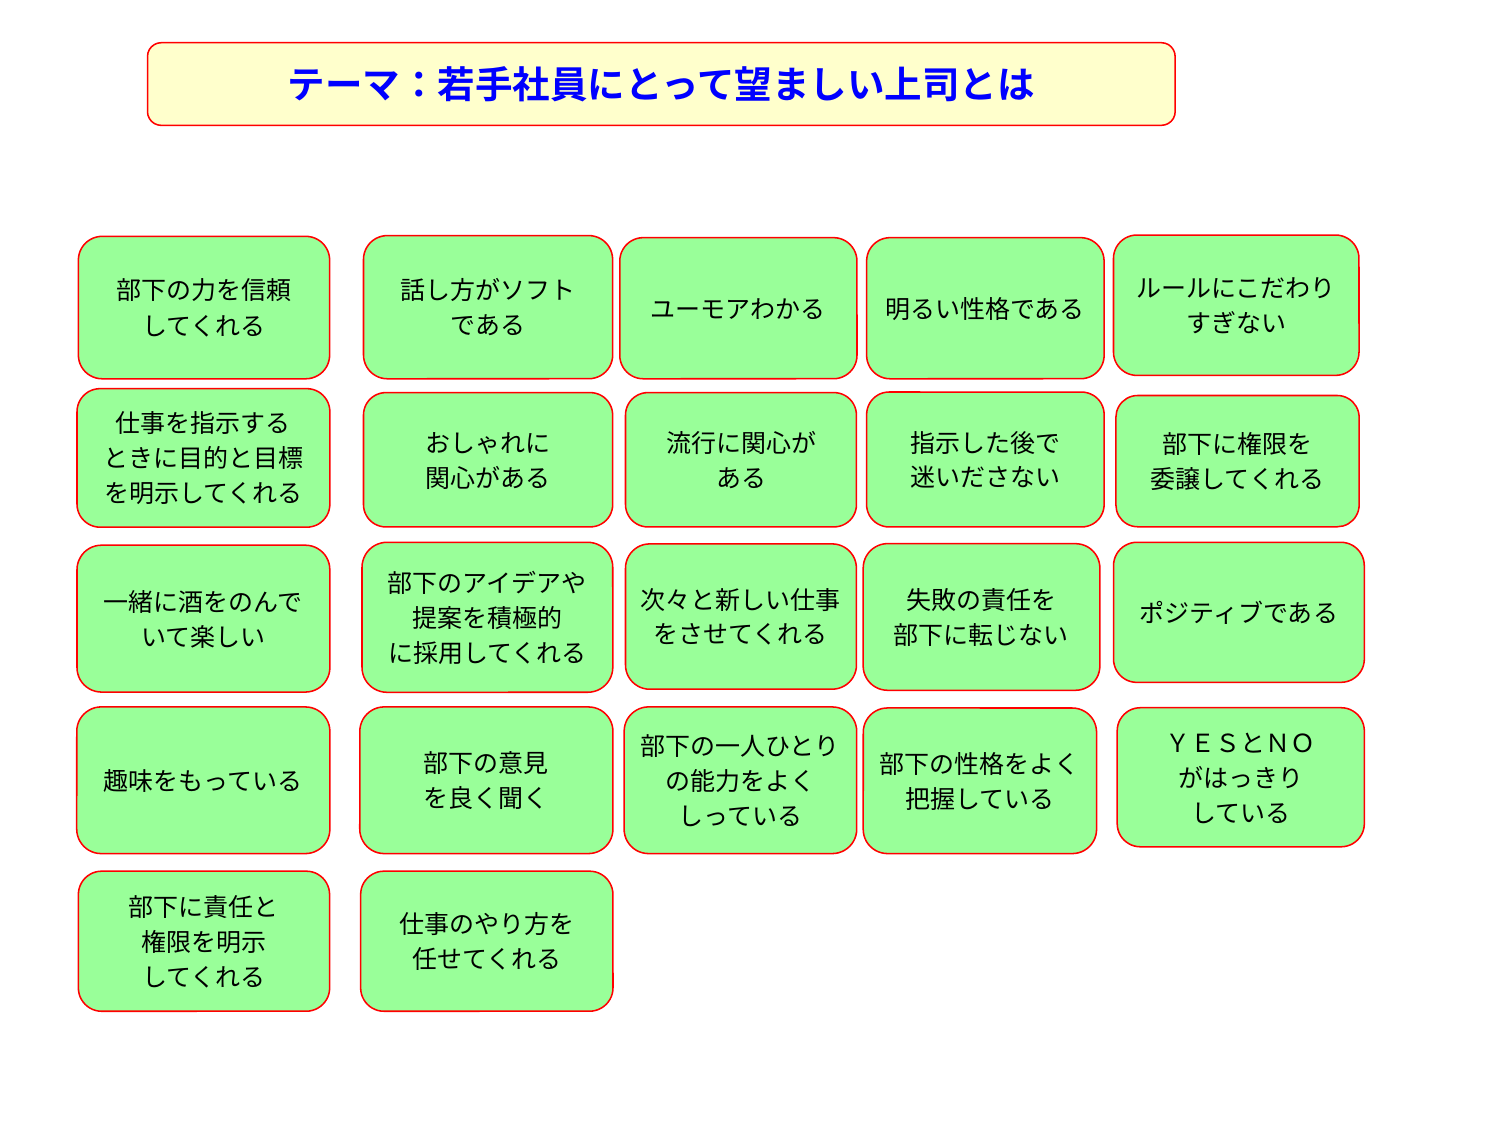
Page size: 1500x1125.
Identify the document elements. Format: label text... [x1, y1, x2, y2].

text_box 部下の性格をよく 把握している [863, 707, 1097, 854]
text_box 仕事のやり方を 任せてくれる [360, 871, 613, 1012]
text_box 部下の力を信頼 してくれる [78, 236, 330, 379]
text_box 指示した後で 迷いださない [866, 392, 1105, 527]
text_box 部下に責任と 権限を明示 してくれる [78, 871, 330, 1012]
text_box 仕事を指示する ときに目的と目標 を明示してくれる [77, 388, 330, 528]
text_box 流行に関心が ある [625, 392, 857, 527]
text_box 明るい性格である [866, 237, 1105, 379]
text_box ＹＥＳとＮＯ がはっきり している [1117, 707, 1365, 847]
text_box ユーモアわかる [619, 237, 858, 379]
text_box 失敗の責任を 部下に転じない [863, 543, 1100, 691]
text_box 話し方がソフト である [363, 235, 613, 379]
text_box ルールにこだわり すぎない [1113, 235, 1360, 376]
text_box テーマ：若手社員にとって望ましい上司とは [147, 42, 1176, 126]
text_box 部下の一人ひとり の能力をよく しっている [624, 706, 857, 854]
text_box 趣味をもっている [76, 706, 330, 854]
text_box 一緒に酒をのんで いて楽しい [77, 545, 330, 693]
text_box 部下のアイデアや 提案を積極的 に採用してくれる [362, 542, 613, 693]
text_box 次々と新しい仕事 をさせてくれる [625, 543, 857, 690]
text_box 部下に権限を 委譲してくれる [1115, 395, 1360, 527]
text_box おしゃれに 関心がある [363, 392, 613, 527]
text_box 部下の意見 を良く聞く [359, 706, 613, 854]
text_box ポジティブである [1113, 542, 1365, 683]
